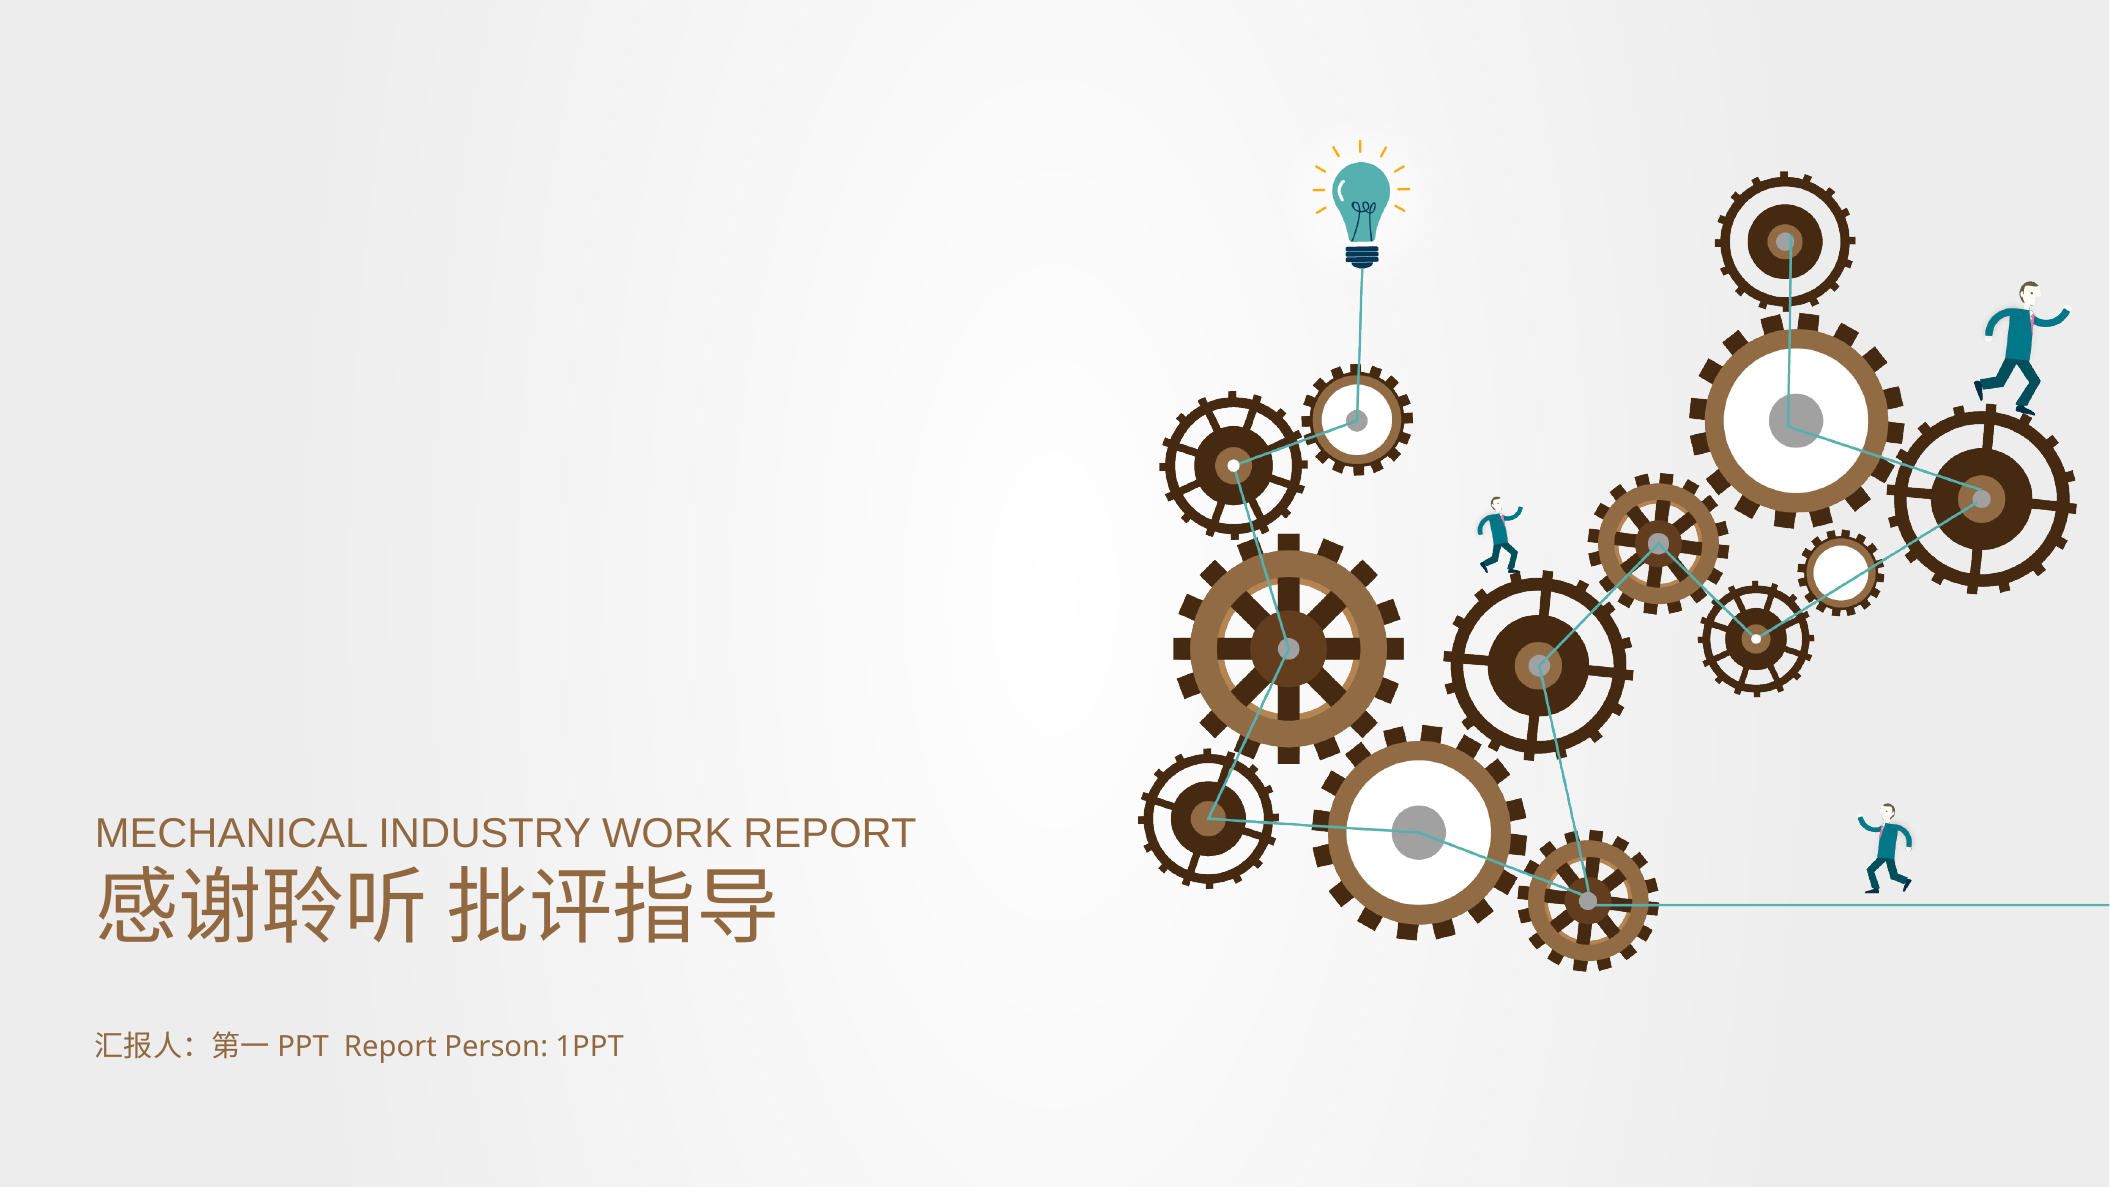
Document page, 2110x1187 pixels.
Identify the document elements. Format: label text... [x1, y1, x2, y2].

text_box 汇报人：第一PPT Report Person: 1PPT [94, 1026, 760, 1062]
text_box MECHANICAL INDUSTRY WORK REPORT [94, 805, 1041, 853]
text_box 感谢聆听 批评指导 [94, 853, 1090, 954]
picture [0, 0, 2110, 1187]
